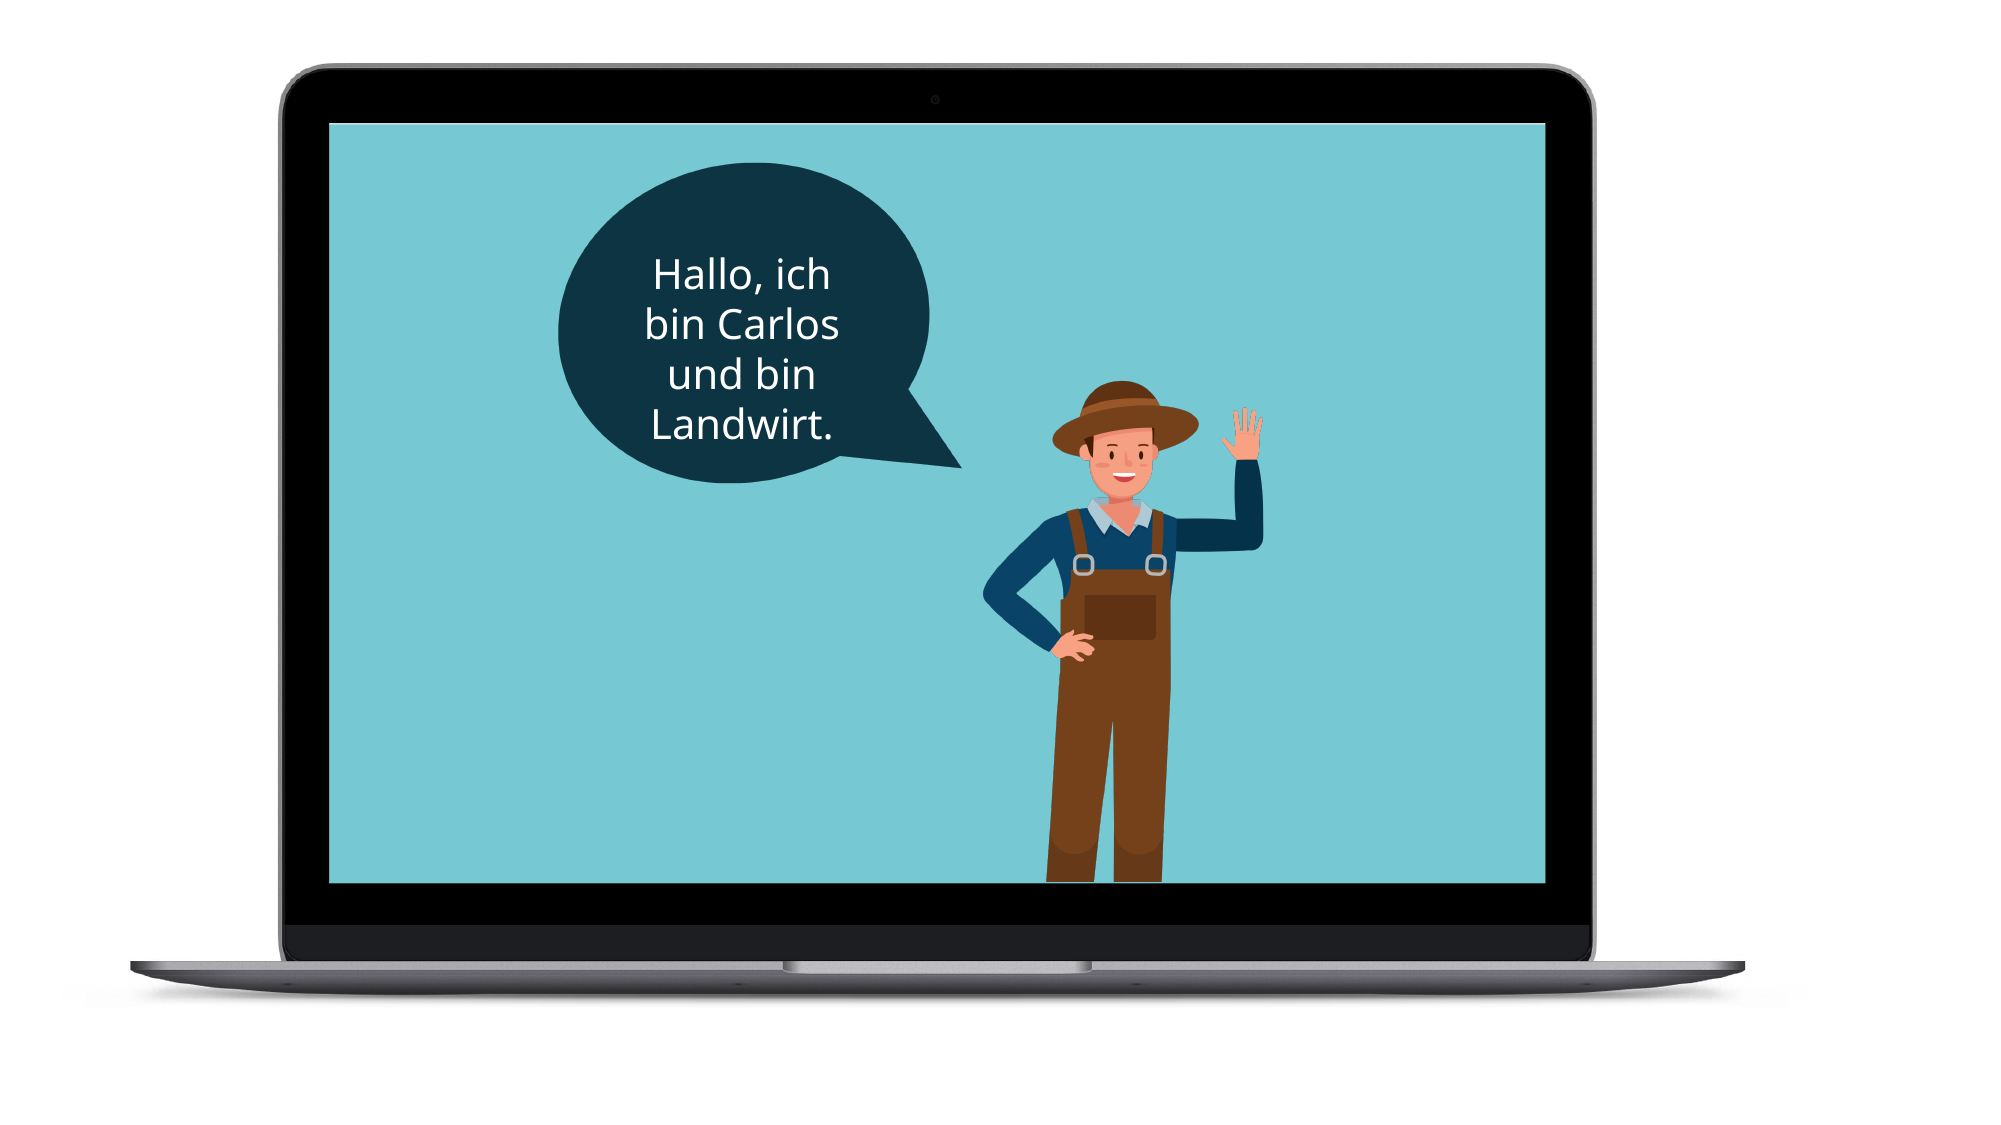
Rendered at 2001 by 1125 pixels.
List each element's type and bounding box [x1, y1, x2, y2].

picture [547, 148, 987, 499]
text_box [58, 63, 1814, 1014]
text_box [977, 379, 1264, 882]
